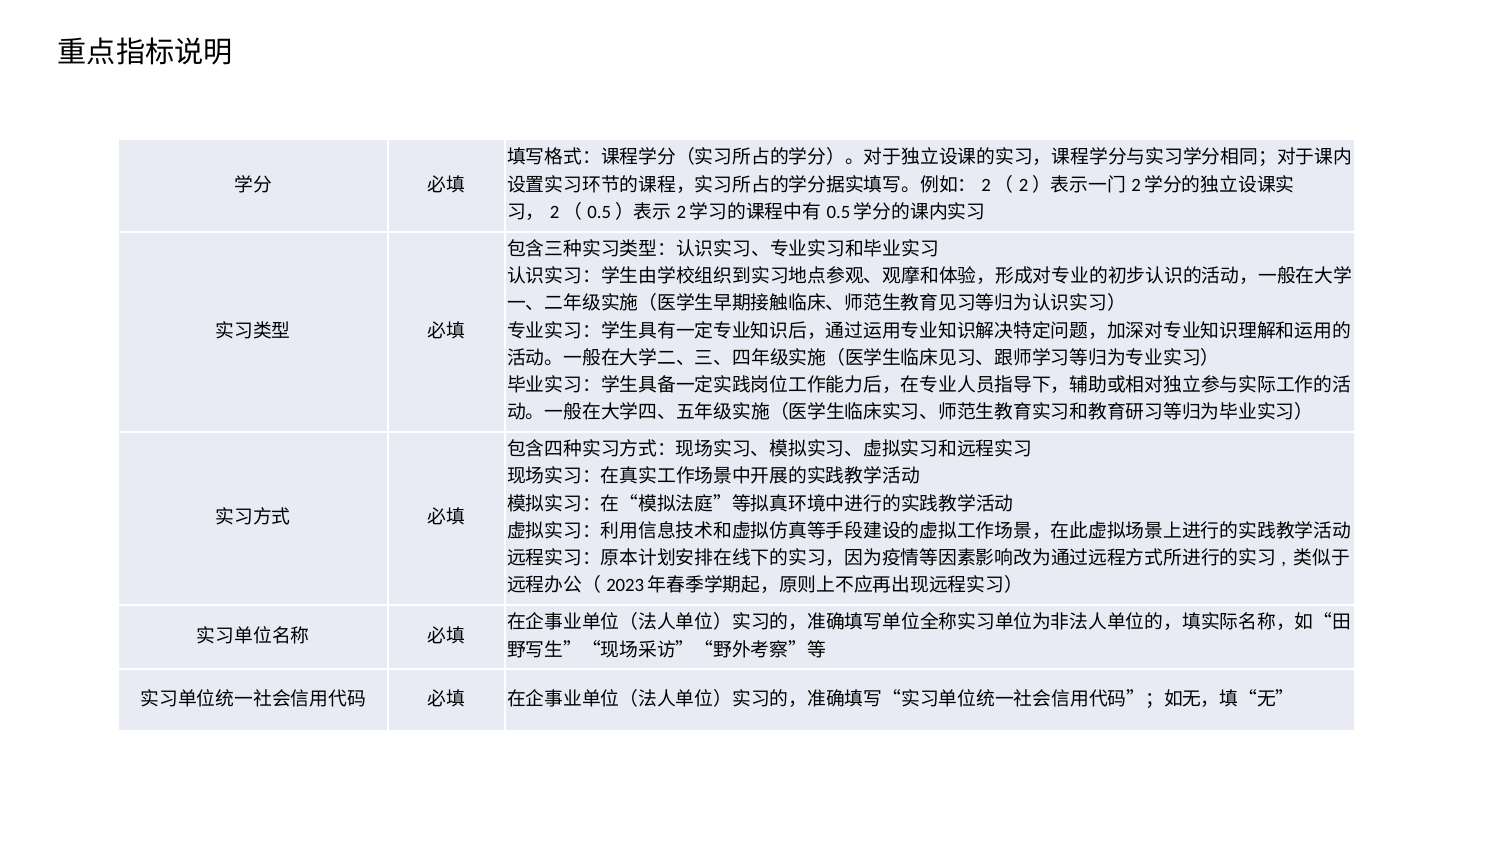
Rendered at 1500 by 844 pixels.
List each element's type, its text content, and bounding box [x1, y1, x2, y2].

table_cell 实习方式 [119, 433, 387, 604]
table_cell 包含三种实习类型：认识实习、专业实习和毕业实习 认识实习：学生由学校组织到实习地点参观、观摩和体验，形成对专业的初步认识的活动，一般在大学一、二年级实施（医学生早期接触临床、师范生教育见习等归为认识实习） 专业实习：学生具有一定专业知识后，通过运用专业知识解决特定问题，加深对专业知识理解和运用的活动。一般在大学二、三、四年级实施（医学生临床见习、跟师学习等归为专业实习） 毕业实习：学生具备一定实践岗位工作能力后，在专业人员指导下，辅助或相对独立参与实际工作的活动。一般在大学四、五年级实施（医学生临床实习、师范生教育实习和教育研习等归为毕业实习） [506, 233, 1354, 431]
table_cell 实习类型 [119, 233, 387, 431]
table_cell 必填 [389, 670, 504, 730]
table_cell 实习单位统一社会信用代码 [119, 670, 387, 730]
table_cell 实习单位名称 [119, 606, 387, 668]
title 重点指标说明 [42, 11, 939, 77]
table_cell 在企事业单位（法人单位）实习的，准确填写单位全称实习单位为非法人单位的，填实际名称，如“田野写生”“现场采访”“野外考察”等 [506, 606, 1354, 668]
table_header 必填 [389, 140, 504, 231]
table_cell 必填 [389, 233, 504, 431]
table_cell 在企事业单位（法人单位）实习的，准确填写“实习单位统一社会信用代码”；如无，填“无” [506, 670, 1354, 730]
table_cell 必填 [389, 606, 504, 668]
table_cell 必填 [389, 433, 504, 604]
table_header 学分 [119, 140, 387, 231]
table_cell 包含四种实习方式：现场实习、模拟实习、虚拟实习和远程实习 现场实习：在真实工作场景中开展的实践教学活动 模拟实习：在“模拟法庭”等拟真环境中进行的实践教学活动 虚拟实习：利用信息技术和虚拟仿真等手段建设的虚拟工作场景，在此虚拟场景上进行的实践教学活动 远程实习：原本计划安排在线下的实习，因为疫情等因素影响改为通过远程方式所进行的实习, 类似于远程办公（2023年春季学期起，原则上不应再出现远程实习） [506, 433, 1354, 604]
table_header 填写格式：课程学分（实习所占的学分）。对于独立设课的实习，课程学分与实习学分相同；对于课内设置实习环节的课程，实习所占的学分据实填写。例如：2（2）表示一门2学分的独立设课实习，2（0.5）表示2学习的课程中有0.5学分的课内实习 [506, 140, 1354, 231]
